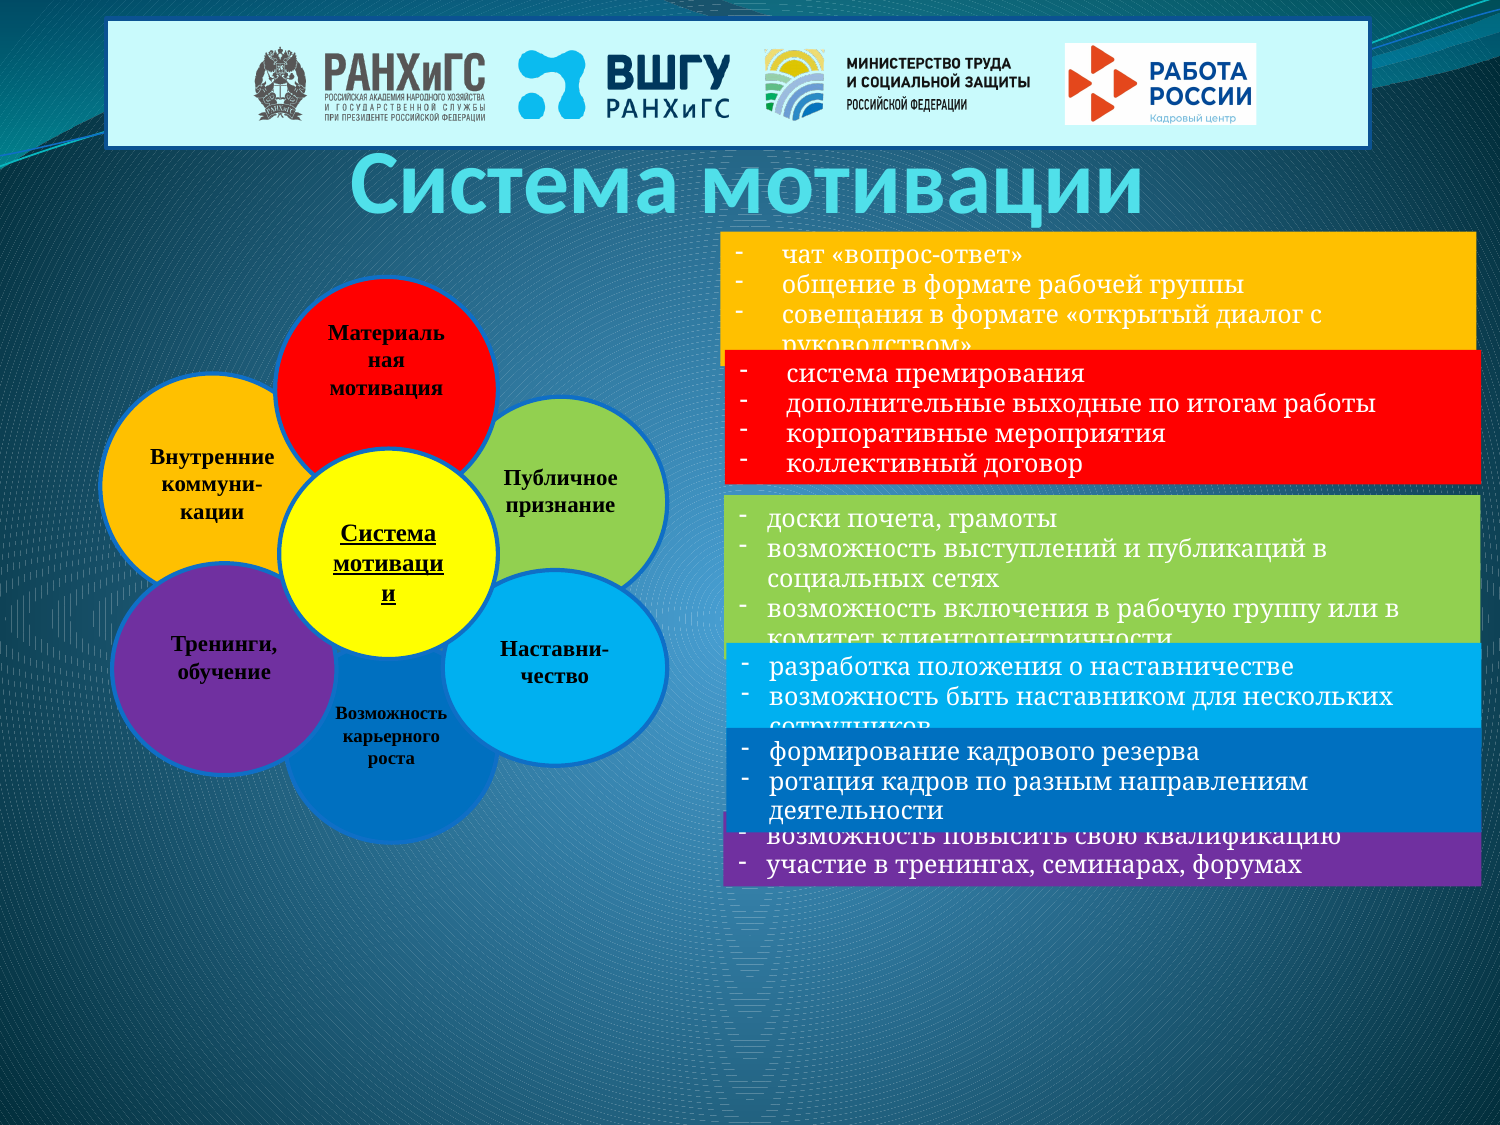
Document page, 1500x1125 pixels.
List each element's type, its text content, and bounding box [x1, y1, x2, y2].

text_box Наставни-чество [440, 567, 670, 768]
text_box Материальная мотивация [273, 274, 500, 476]
text_box формирование кадрового резерва ротация кадров по разным направлениям деятельности [726, 727, 1482, 833]
text_box Возможность карьерного роста [285, 650, 499, 845]
text_box чат «вопрос-ответ» общение в формате рабочей группы совещания в формате «открытый диалог с руководством» [720, 231, 1477, 367]
title Система мотивации [112, 160, 1388, 232]
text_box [253, 43, 1257, 125]
text_box возможность повысить свою квалификацию участие в тренингах, семинарах, форумах [723, 811, 1482, 887]
text_box система премирования дополнительные выходные по итогам работы корпоративные мероприятия коллективный договор [724, 349, 1482, 485]
text_box Внутренние коммуни-кации [98, 371, 310, 584]
text_box доски почета, грамоты возможность выступлений и публикаций в социальных сетях возможность включения в рабочую группу или в комитет клиентоцентричности [724, 495, 1481, 660]
text_box Тренинги, обучение [109, 561, 339, 778]
text_box [104, 16, 1372, 150]
text_box разработка положения о наставничестве возможность быть наставником для нескольких сотрудников [726, 642, 1482, 727]
text_box Публичное признание [465, 394, 670, 589]
text_box Система мотивации [277, 446, 500, 662]
